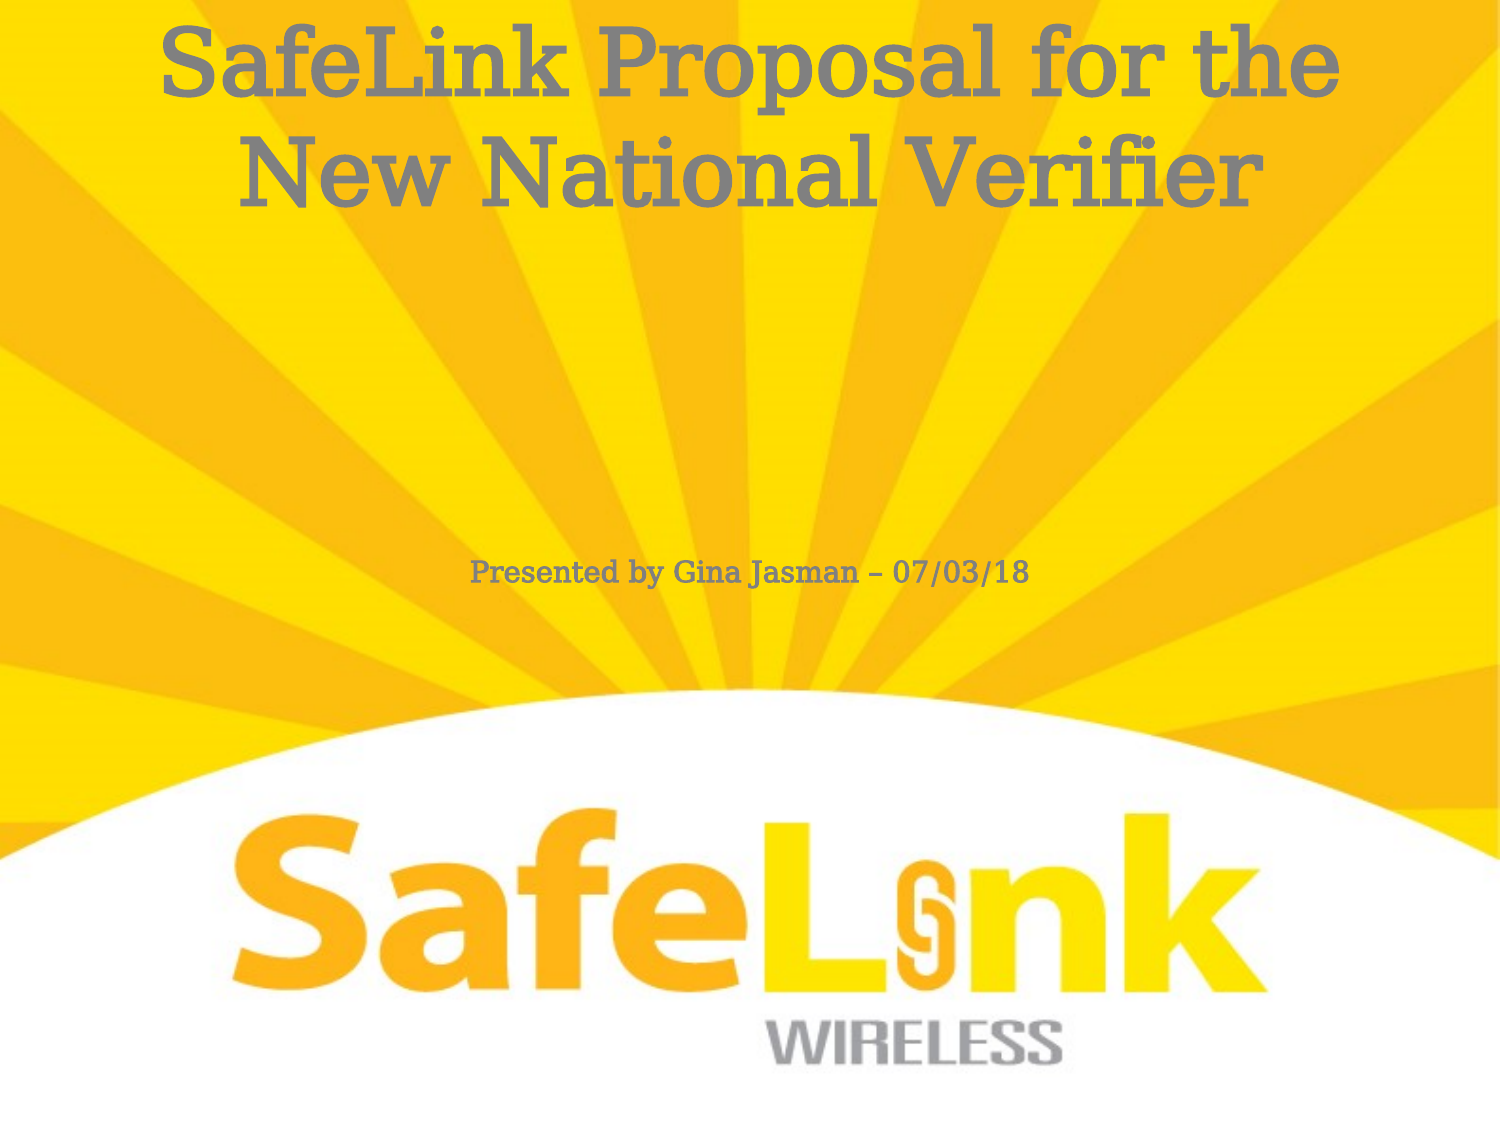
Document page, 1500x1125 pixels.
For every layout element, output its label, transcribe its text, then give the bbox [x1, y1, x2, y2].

title SafeLink Proposal for the New National Verifier Presented by Gina Jasman – 07/03/18 [112, 174, 1388, 417]
picture [0, 0, 1500, 1125]
